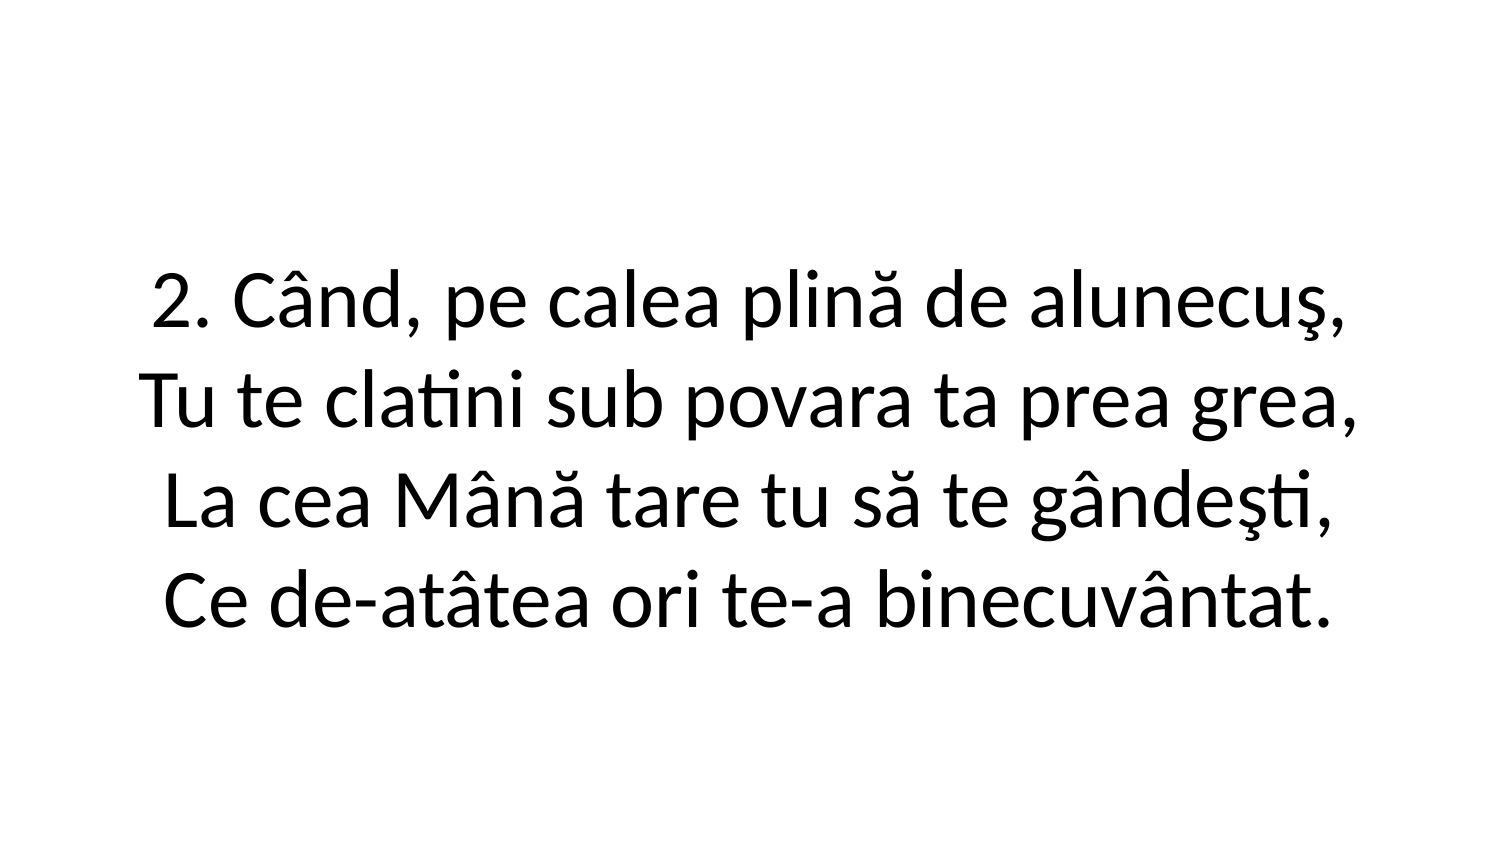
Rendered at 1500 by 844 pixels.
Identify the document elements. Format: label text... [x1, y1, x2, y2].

text_box 2. Când, pe calea plină de alunecuş, Tu te clatini sub povara ta prea grea, La cea Mână tare tu să te gândeşti, Ce de-atâtea ori te-a binecuvântat. [124, 192, 1376, 652]
